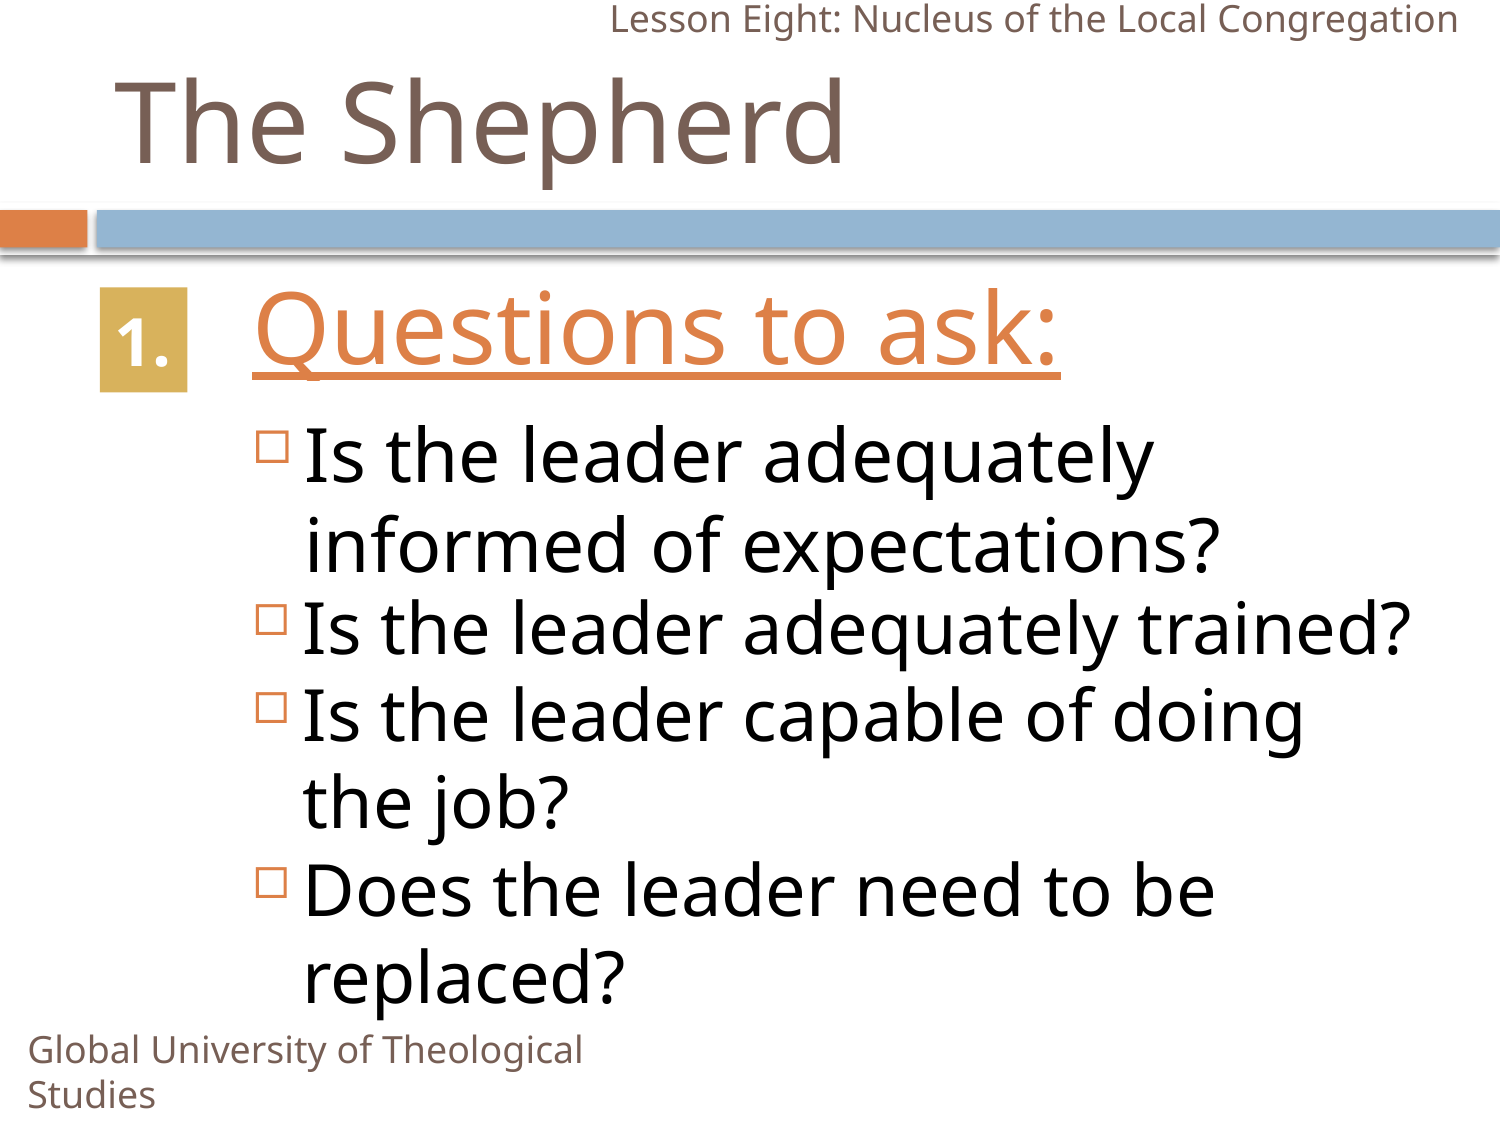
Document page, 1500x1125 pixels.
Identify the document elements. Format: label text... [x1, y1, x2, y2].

list 1. [99, 287, 188, 393]
list Is the leader capable of doing the job? [237, 662, 1438, 837]
list Does the leader need to be replaced? [237, 837, 1438, 1025]
text_box Global University of Theological Studies [12, 1018, 713, 1123]
title The Shepherd [99, 37, 1438, 200]
list Questions to ask: [237, 257, 1463, 400]
list Is the leader adequately informed of expectations? [237, 399, 1438, 575]
text_box Lesson Eight: Nucleus of the Local Congregation [512, 0, 1475, 48]
list Is the leader adequately trained? [237, 575, 1438, 662]
